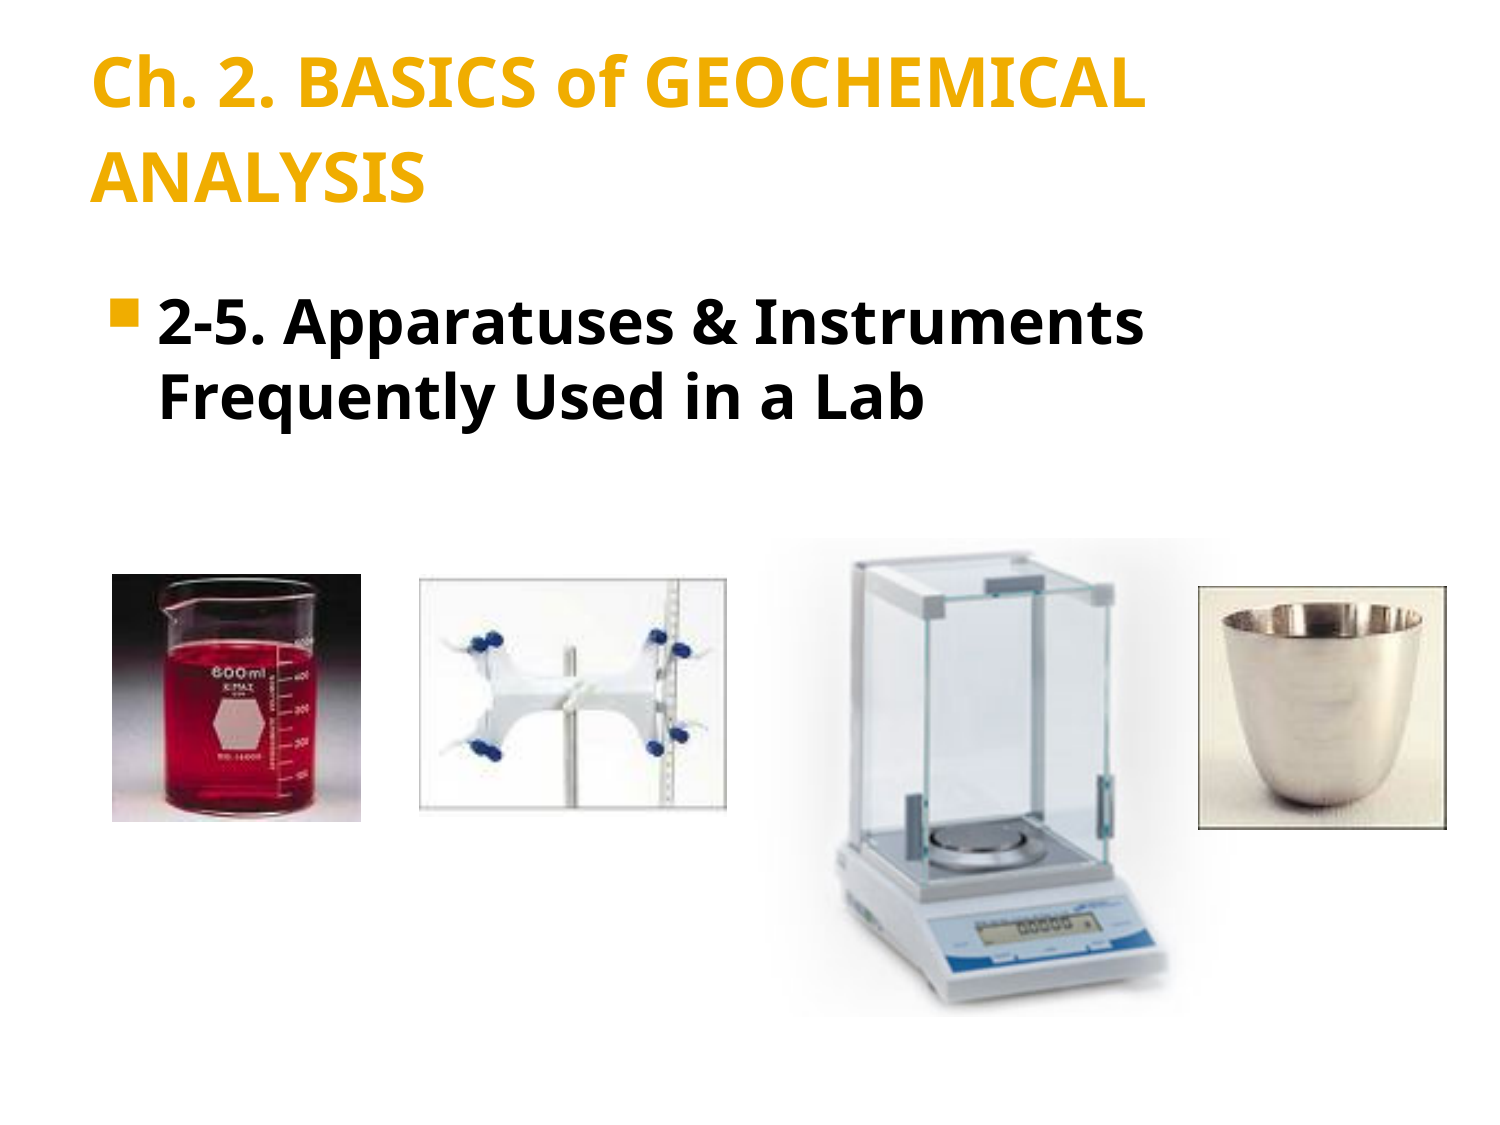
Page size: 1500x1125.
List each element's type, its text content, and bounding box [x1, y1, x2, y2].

title Ch. 2. BASICS of GEOCHEMICAL ANALYSIS [75, 25, 1425, 231]
picture [738, 538, 1447, 1017]
picture [112, 574, 361, 823]
picture [419, 574, 727, 817]
list 2-5. Apparatuses & Instruments Frequently Used in a Lab [76, 267, 1427, 445]
